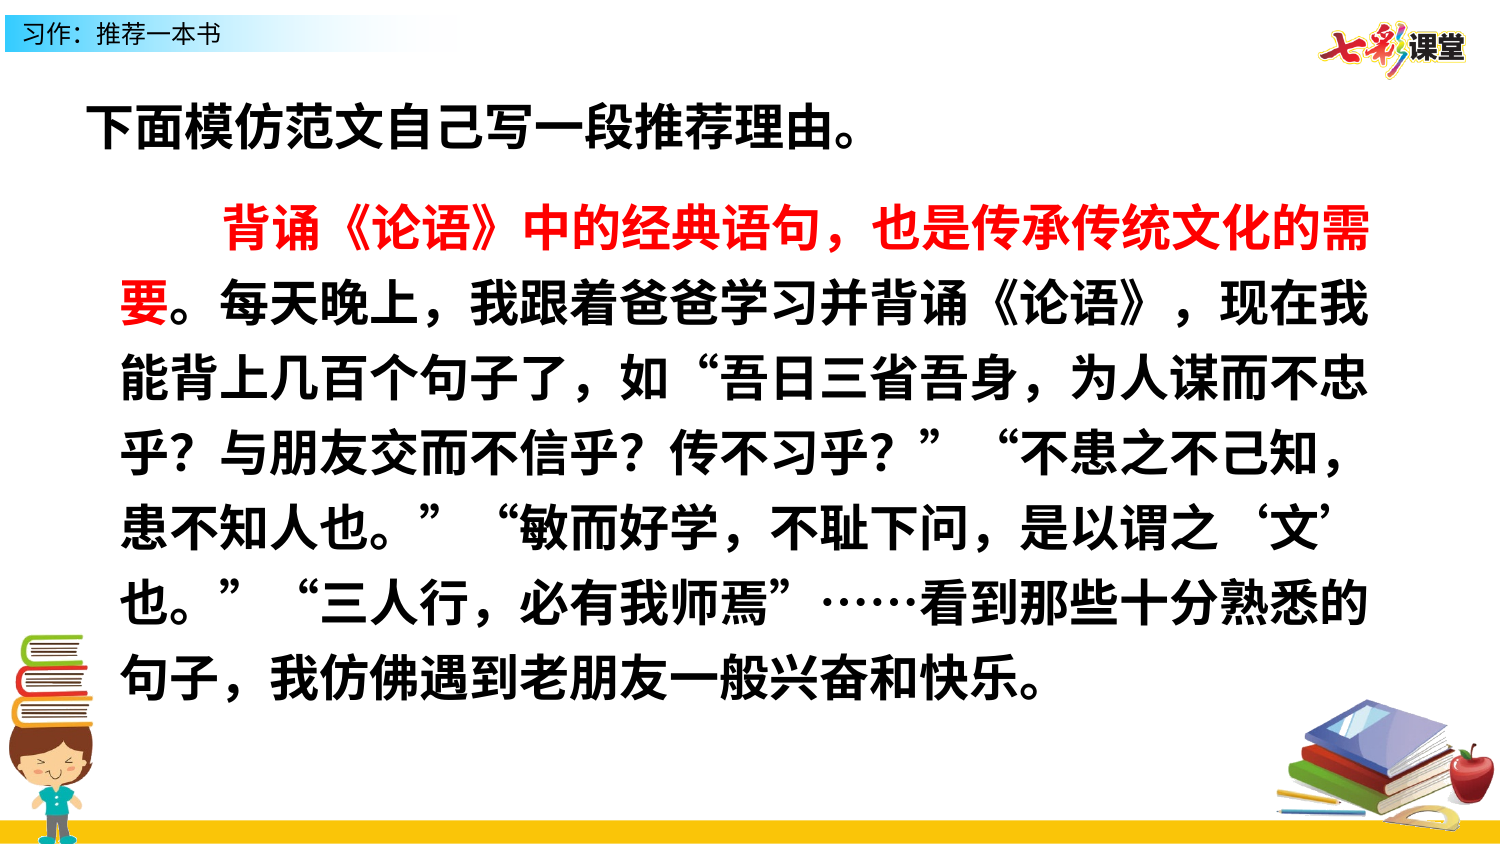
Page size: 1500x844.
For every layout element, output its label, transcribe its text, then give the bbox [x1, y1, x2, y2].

text_box 下面模仿范文自己写一段推荐理由。 [70, 88, 1360, 163]
picture [0, 616, 167, 844]
picture [1227, 662, 1500, 844]
text_box 背诵《论语》中的经典语句，也是传承传统文化的需要。每天晚上，我跟着爸爸学习并背诵《论语》，现在我能背上几百个句子了，如“吾日三省吾身，为人谋而不忠乎？与朋友交而不信乎？传不习乎？”“不患之不己知，患不知人也。”“敏而好学，不耻下问，是以谓之‘文’也。”“三人行，必有我师焉”……看到那些十分熟悉的句子，我仿佛遇到老朋友一般兴奋和快乐。 [105, 174, 1395, 714]
picture [1316, 20, 1468, 80]
